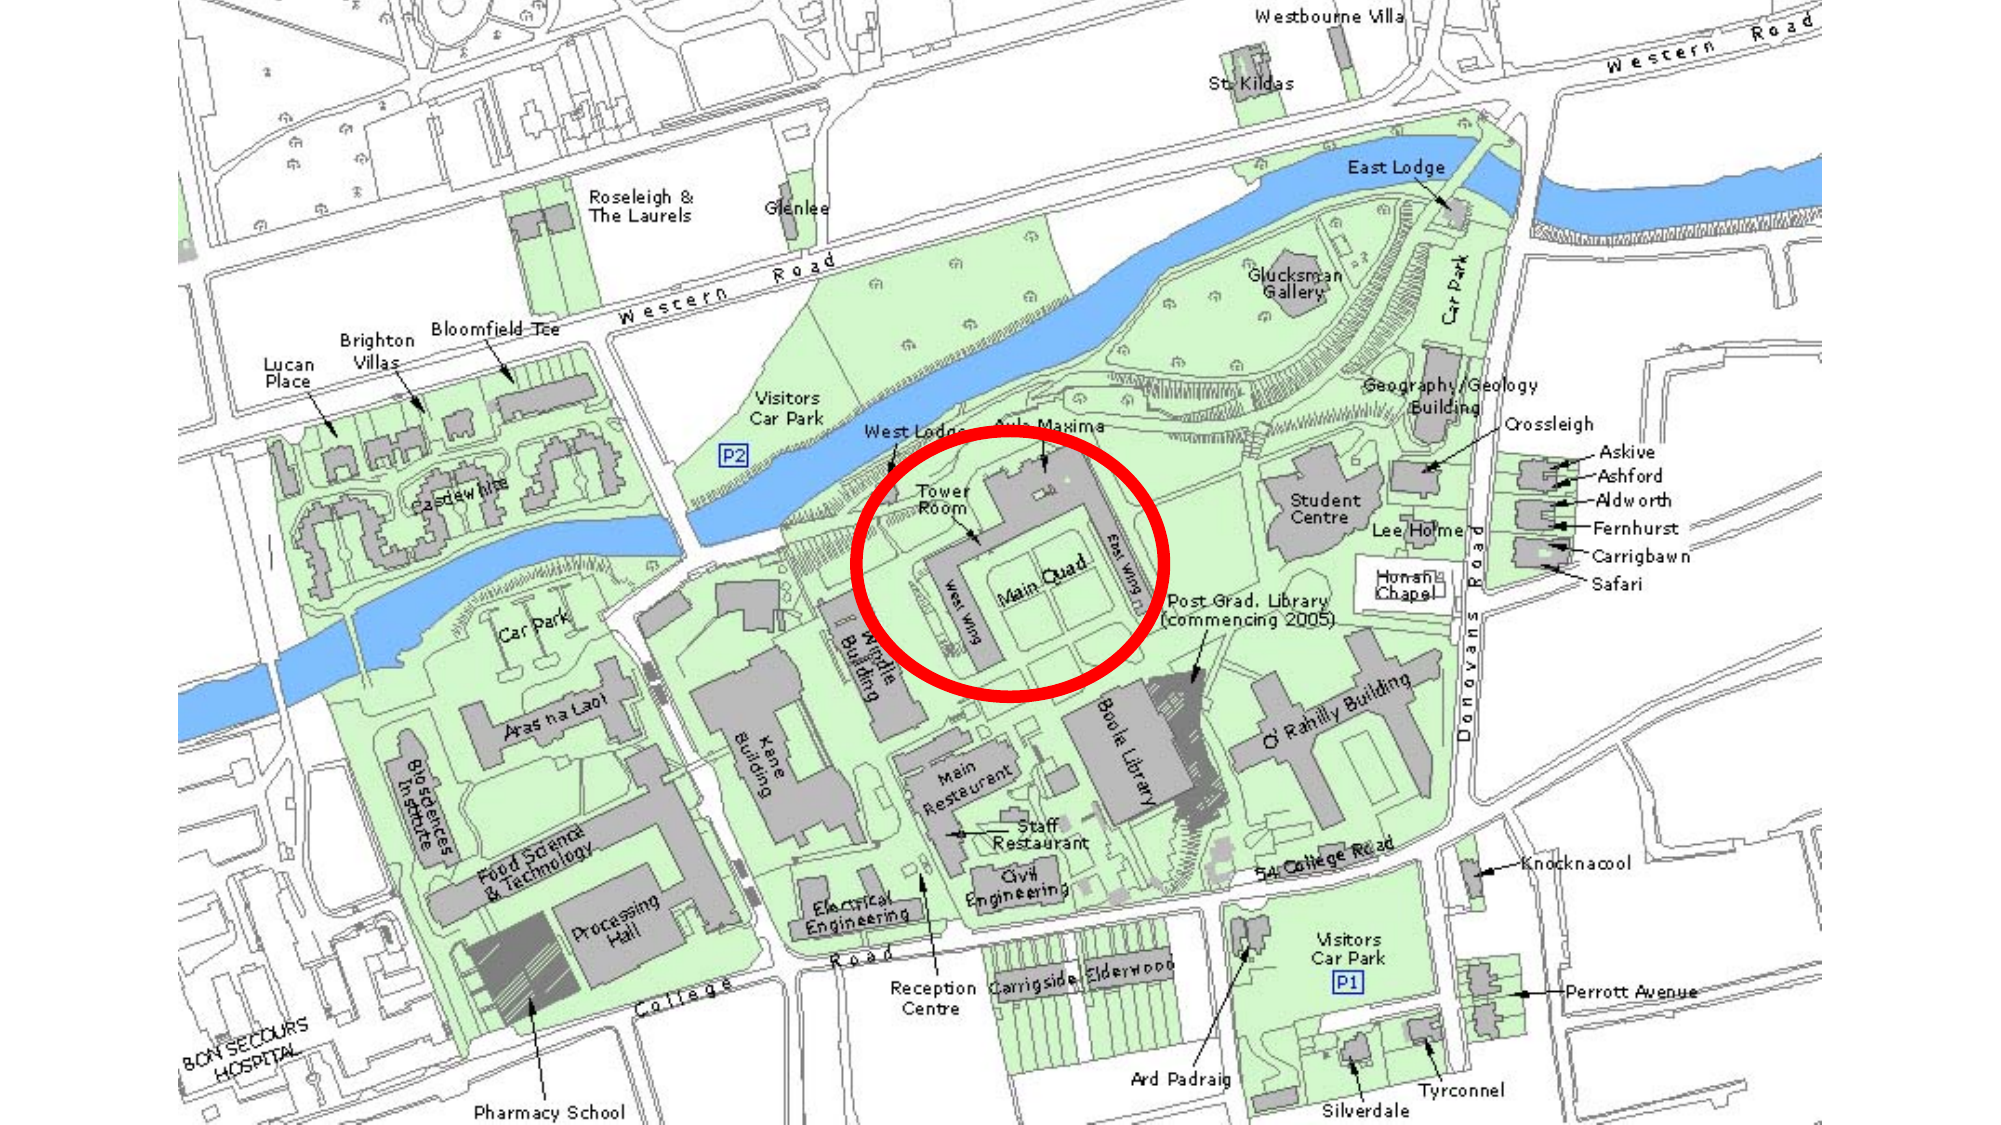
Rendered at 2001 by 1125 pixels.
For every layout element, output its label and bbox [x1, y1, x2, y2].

picture [178, 0, 1822, 1125]
